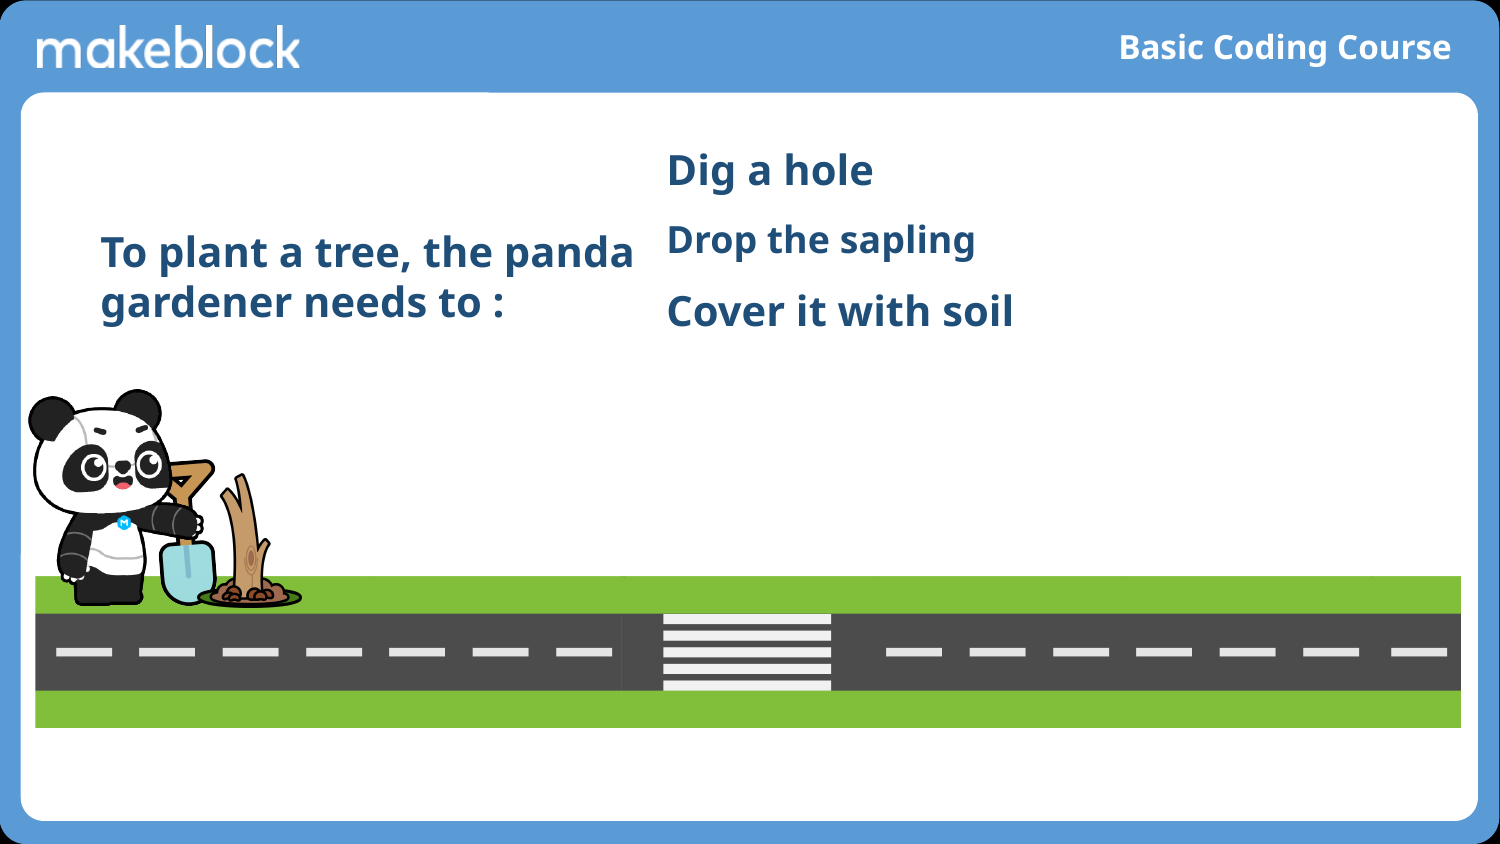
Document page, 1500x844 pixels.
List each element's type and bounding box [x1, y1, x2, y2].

picture [196, 473, 302, 608]
text_box [35, 576, 1461, 728]
text_box [28, 389, 217, 606]
text_box [0, 0, 1500, 844]
